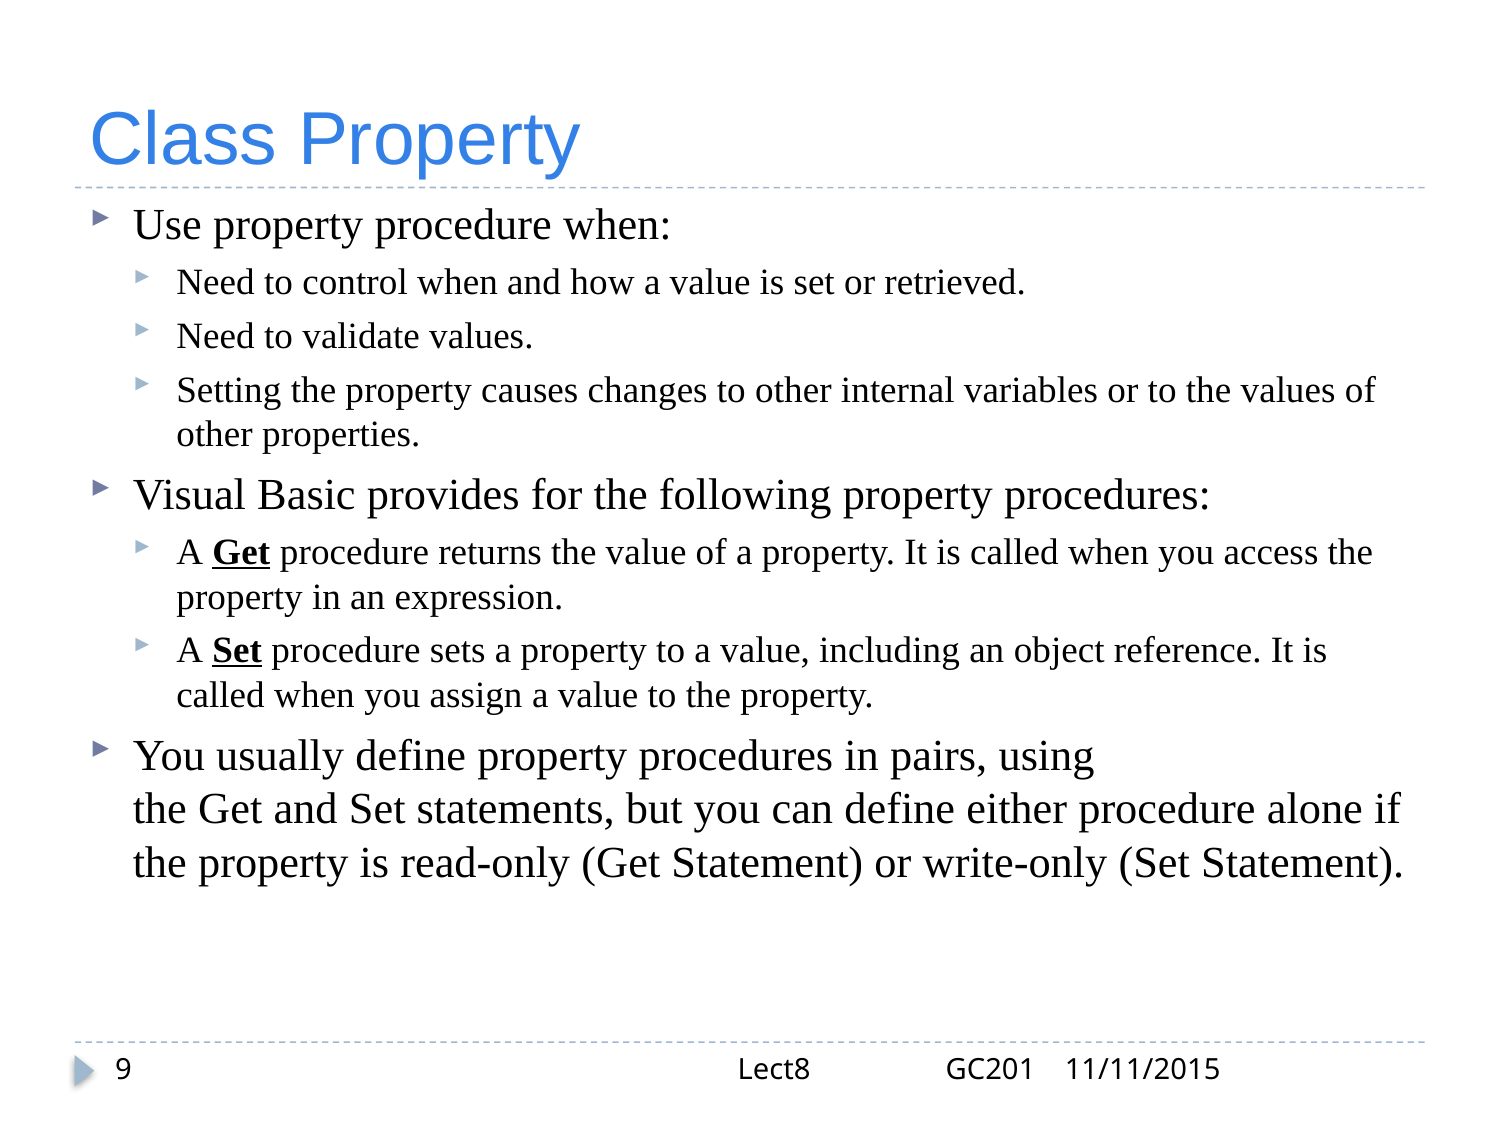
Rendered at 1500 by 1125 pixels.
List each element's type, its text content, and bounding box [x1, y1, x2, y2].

footer Lect8 GC201 [475, 1042, 1051, 1103]
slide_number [1051, 1042, 1426, 1103]
list Use property procedure when: Need to control when and how a value is set or retrieved. Need to validate values. Setting the property causes changes to other internal variables or to the values of other properties. Visual Basic provides for the following property procedures: A Get procedure returns the value of a property. It is called when you access the property in an expression. A Set procedure sets a property to a value, including an object reference. It is called when you assign a value to the property. You usually define property procedures in pairs, using the Get and Set statements, but you can define either procedure alone if the property is read-only (Get Statement) or write-only (Set Statement). [75, 187, 1425, 930]
slide_number 9 [100, 1042, 426, 1103]
title Class Property [75, 24, 1425, 187]
